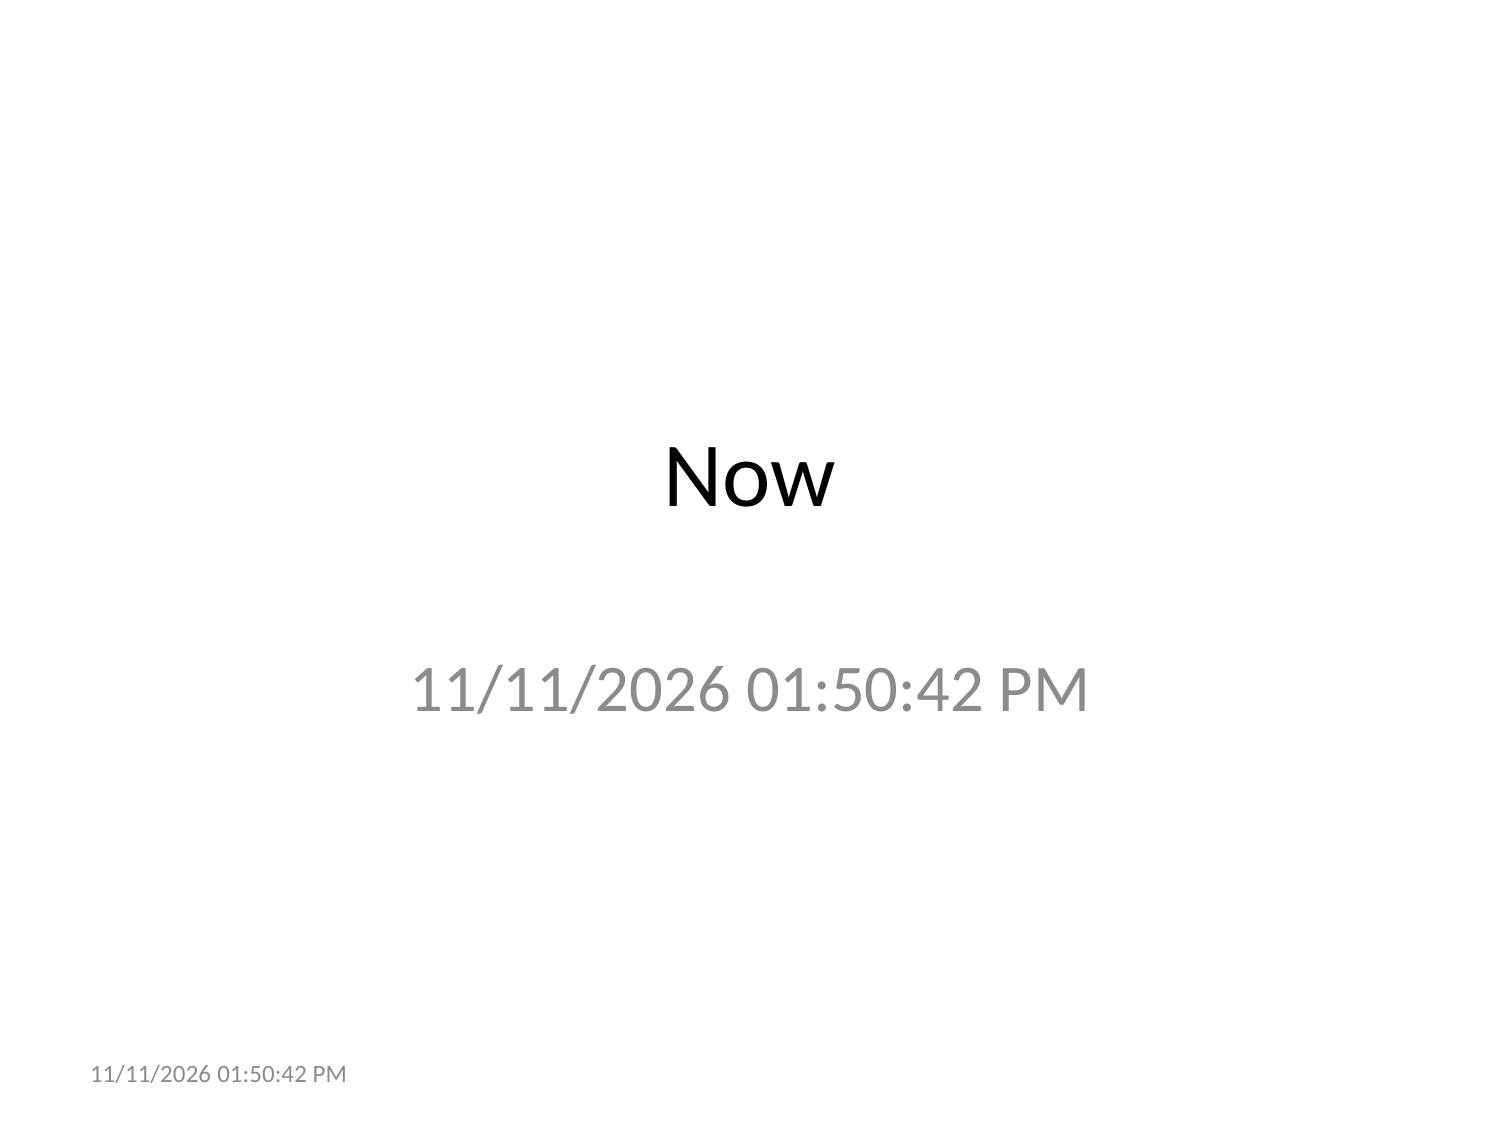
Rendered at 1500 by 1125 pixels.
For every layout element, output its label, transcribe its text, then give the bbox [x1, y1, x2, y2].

title Now [112, 349, 1388, 591]
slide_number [75, 1042, 425, 1103]
subtitle 2011-12-19 10:20:04 AM [225, 637, 1275, 925]
